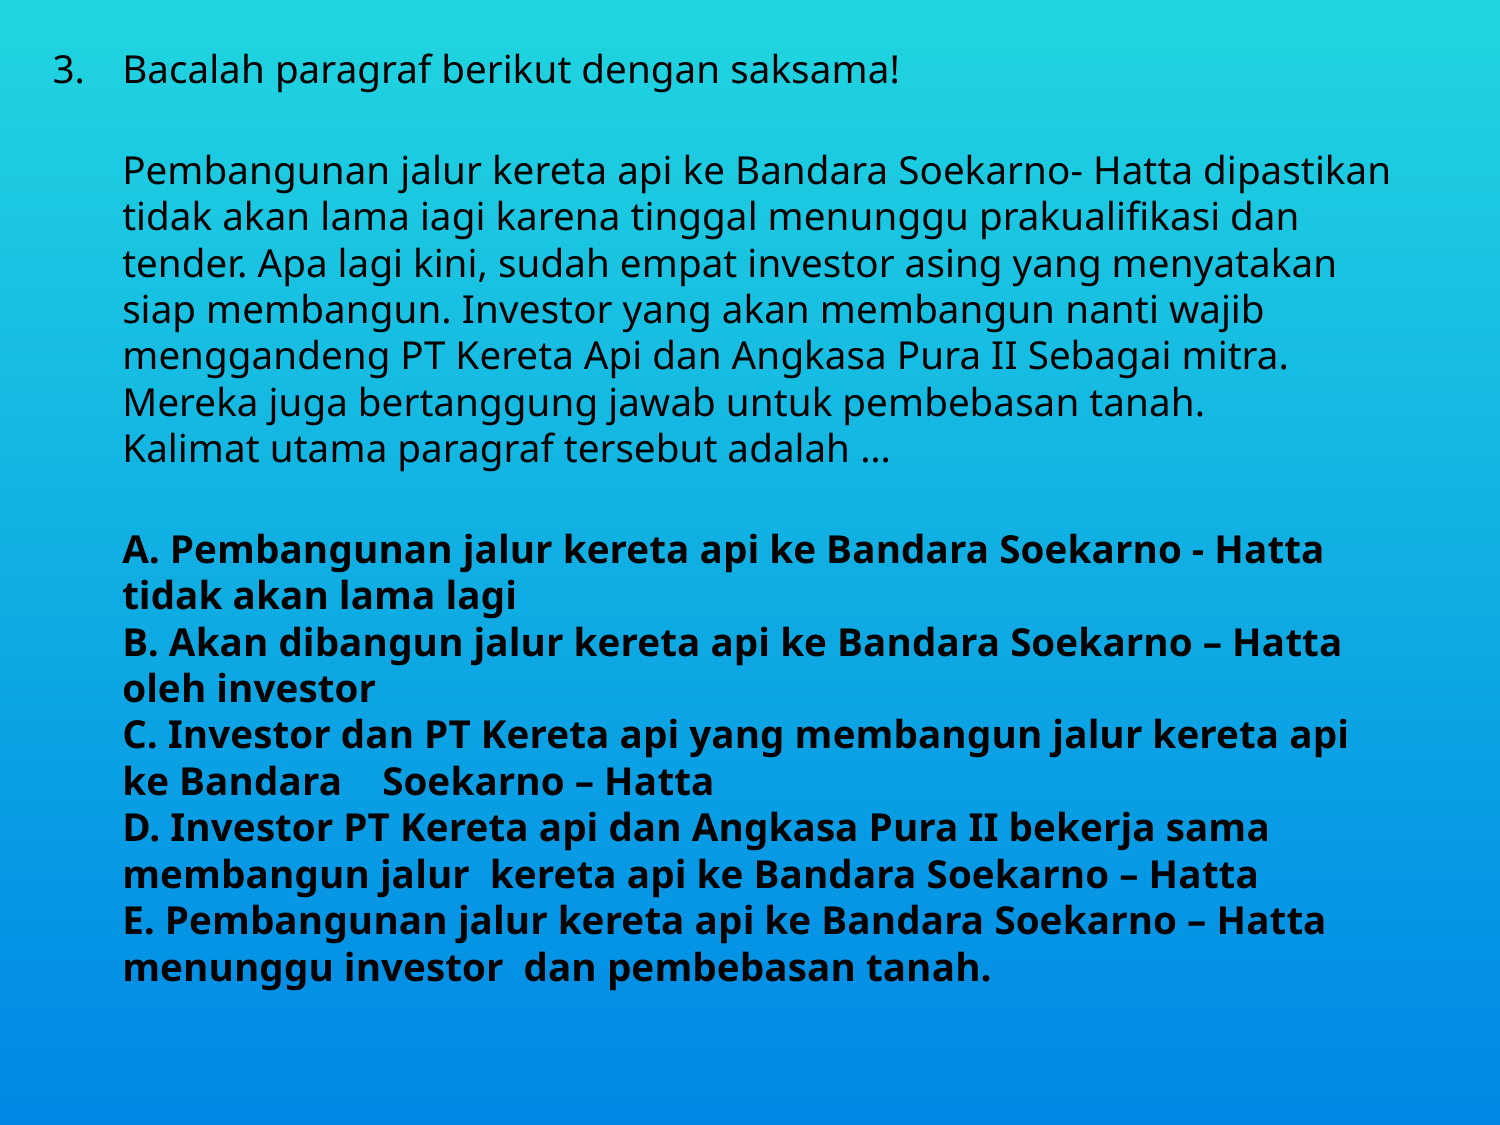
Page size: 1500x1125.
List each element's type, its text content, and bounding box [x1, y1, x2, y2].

subtitle Bacalah paragraf berikut dengan saksama! Pembangunan jalur kereta api ke Bandara Soekarno- Hatta dipastikan tidak akan lama iagi karena tinggal menunggu prakualifikasi dan tender. Apa lagi kini, sudah empat investor asing yang menyatakan siap membangun. Investor yang akan membangun nanti wajib menggandeng PT Kereta Api dan Angkasa Pura II Sebagai mitra. Mereka juga bertanggung jawab untuk pembebasan tanah. Kalimat utama paragraf tersebut adalah … A. Pembangunan jalur kereta api ke Bandara Soekarno - Hatta tidak akan lama lagi B. Akan dibangun jalur kereta api ke Bandara Soekarno – Hatta oleh investor C. Investor dan PT Kereta api yang membangun jalur kereta api ke Bandara Soekarno – Hatta D. Investor PT Kereta api dan Angkasa Pura II bekerja sama membangun jalur kereta api ke Bandara Soekarno – Hatta E. Pembangunan jalur kereta api ke Bandara Soekarno – Hatta menunggu investor dan pembebasan tanah. [37, 37, 1413, 1088]
